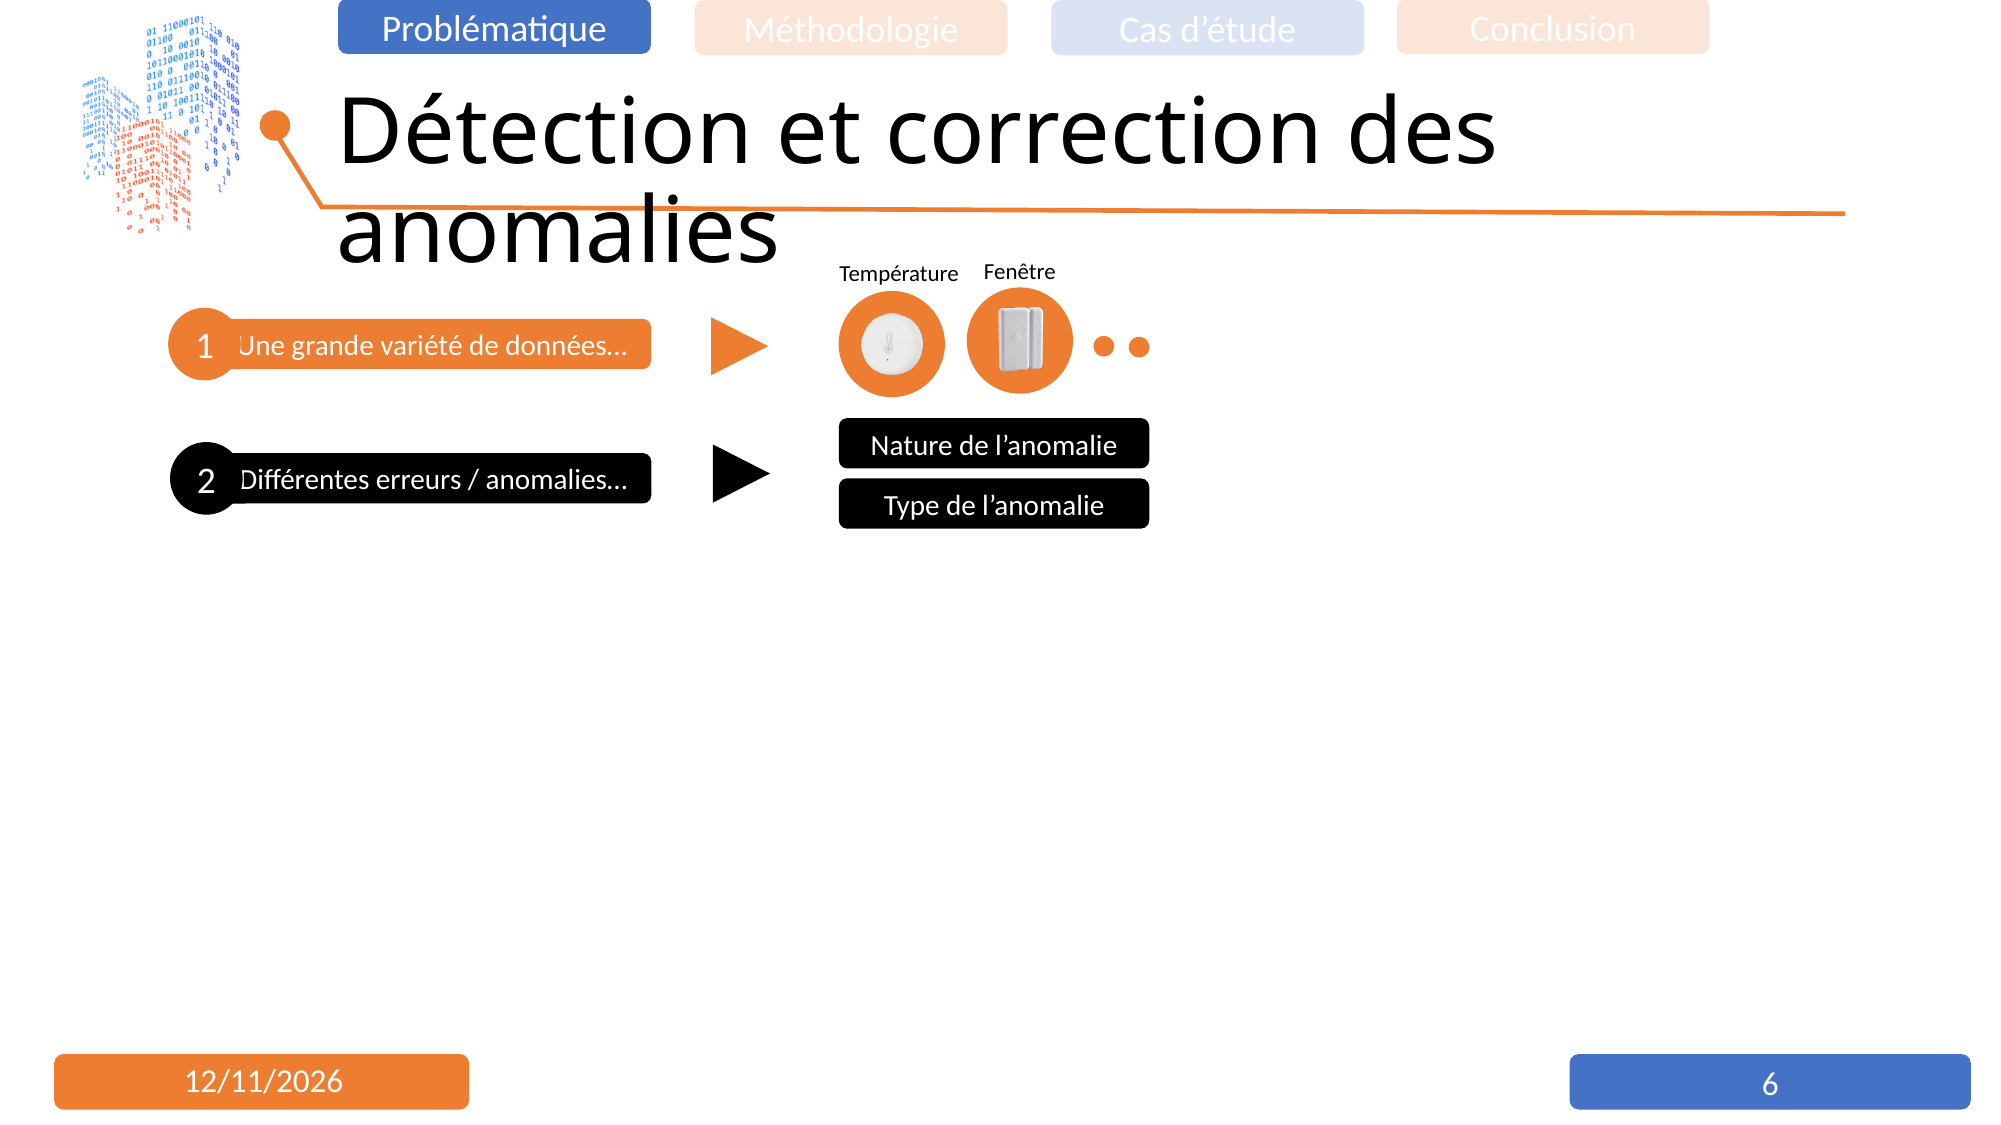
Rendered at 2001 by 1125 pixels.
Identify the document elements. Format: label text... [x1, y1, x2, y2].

text_box Nature de l’anomalie [837, 417, 1151, 470]
text_box [965, 317, 971, 364]
picture [57, 0, 260, 253]
text_box [1127, 335, 1151, 359]
slide_number 6 [1569, 1054, 1971, 1110]
text_box [711, 317, 769, 376]
text_box Conclusion [1395, 0, 1711, 56]
text_box [1092, 334, 1116, 358]
picture [971, 290, 1071, 391]
text_box [1000, 391, 1040, 395]
text_box [1071, 322, 1075, 359]
text_box Une grande variété de données… [232, 317, 653, 371]
text_box [712, 444, 770, 503]
picture [861, 313, 923, 375]
text_box Température [793, 236, 1006, 308]
title Détection et correction des anomalies [321, 76, 1863, 184]
text_box Problématique [336, 0, 652, 56]
text_box [837, 308, 946, 399]
text_box Type de l’anomalie [837, 477, 1151, 530]
text_box Fenêtre [913, 235, 1127, 306]
text_box 1 [167, 306, 242, 382]
text_box 2 [168, 440, 244, 516]
text_box Méthodologie [693, 0, 1009, 57]
text_box Cas d’étude [1050, 0, 1366, 57]
text_box Différentes erreurs / anomalies… [234, 452, 653, 505]
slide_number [57, 1049, 470, 1110]
